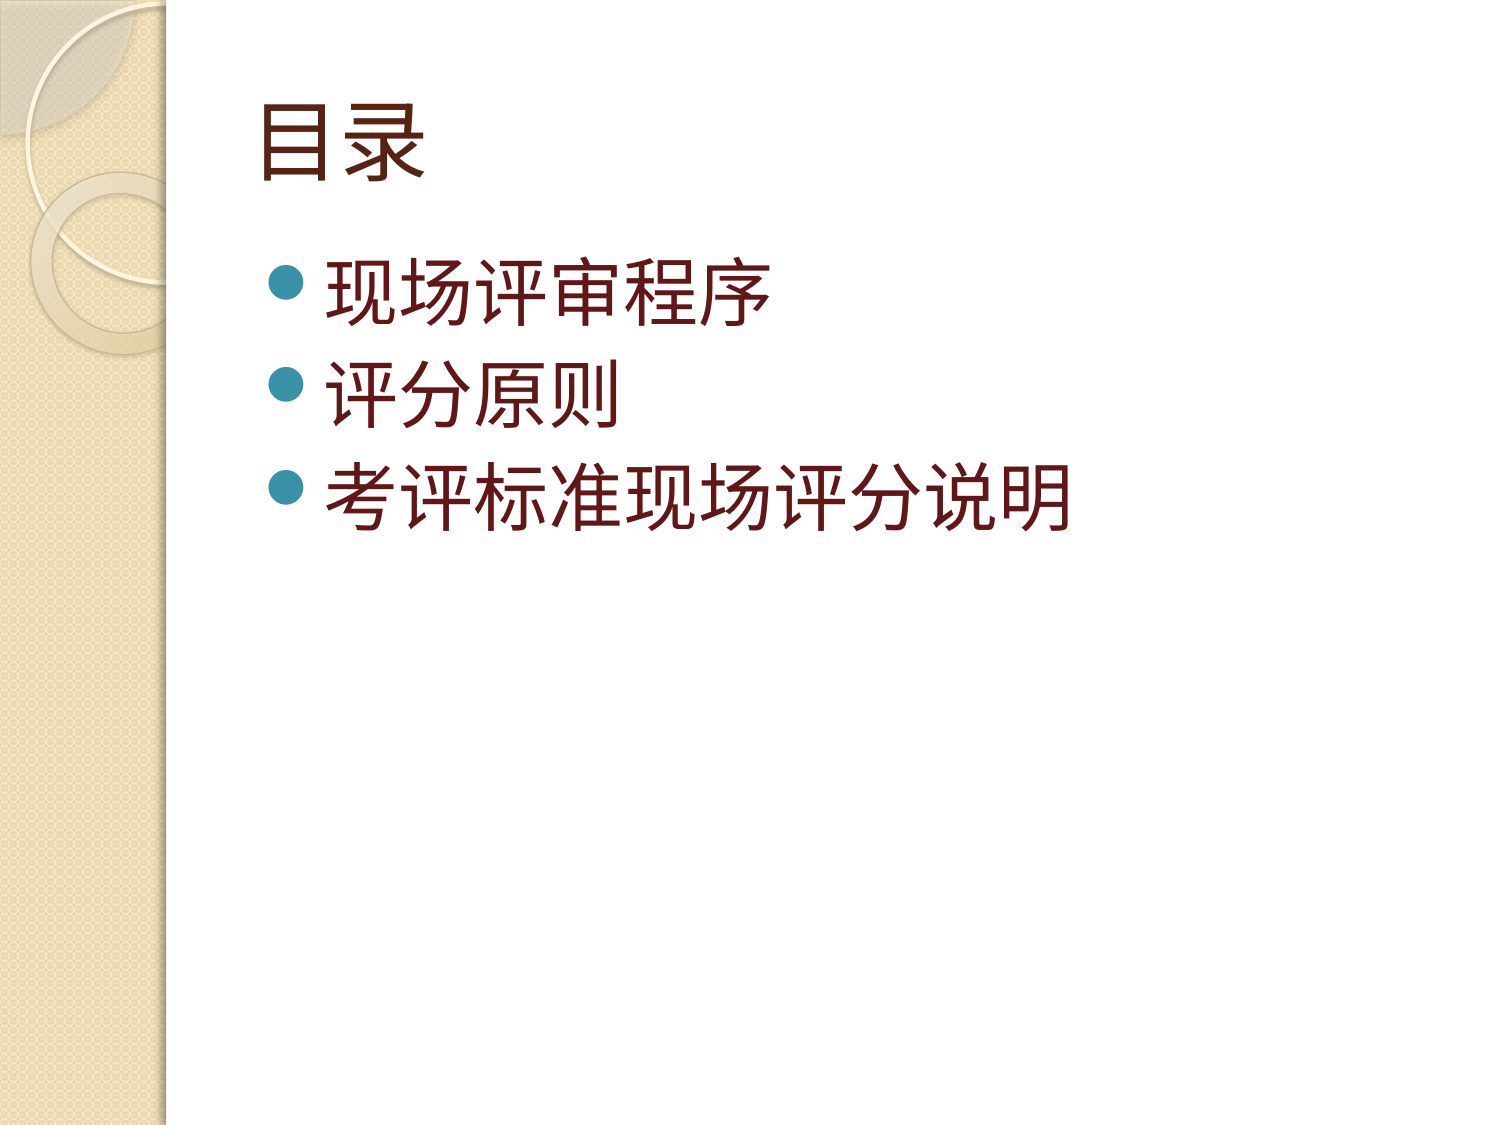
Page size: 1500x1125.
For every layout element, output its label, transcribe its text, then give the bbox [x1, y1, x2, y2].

list 现场评审程序 评分原则 考评标准现场评分说明 [235, 237, 1466, 1025]
title 目录 [235, 45, 1466, 233]
